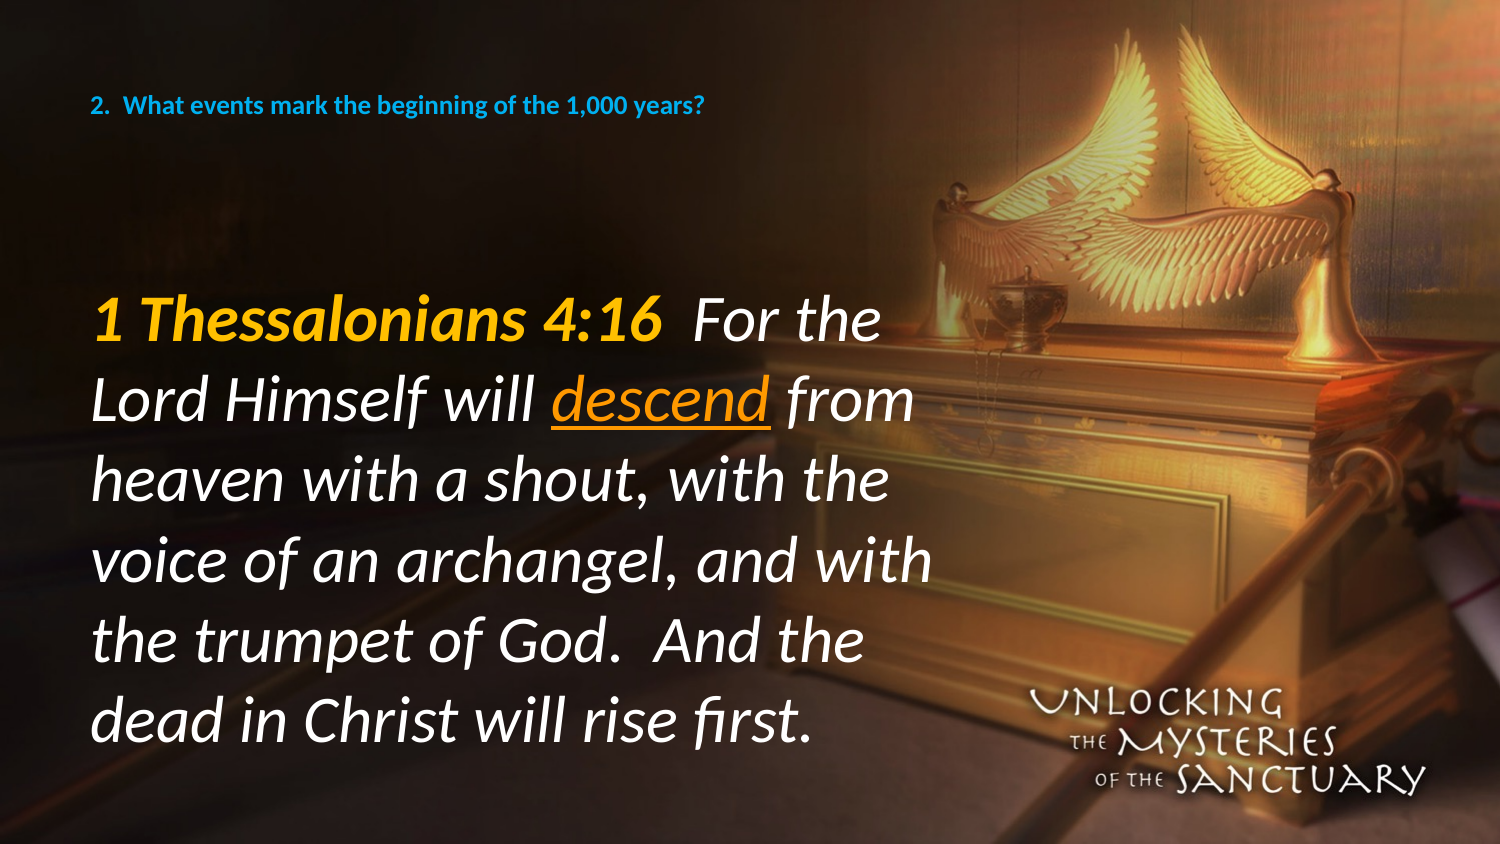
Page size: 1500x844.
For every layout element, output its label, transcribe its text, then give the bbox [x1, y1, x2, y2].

list 1 Thessalonians 4:16 For the Lord Himself will descend from heaven with a shout, with the voice of an archangel, and with the trumpet of God. And the dead in Christ will rise first. [75, 267, 951, 810]
picture [0, 0, 1500, 844]
title 2. What events mark the beginning of the 1,000 years? [75, 33, 1425, 175]
